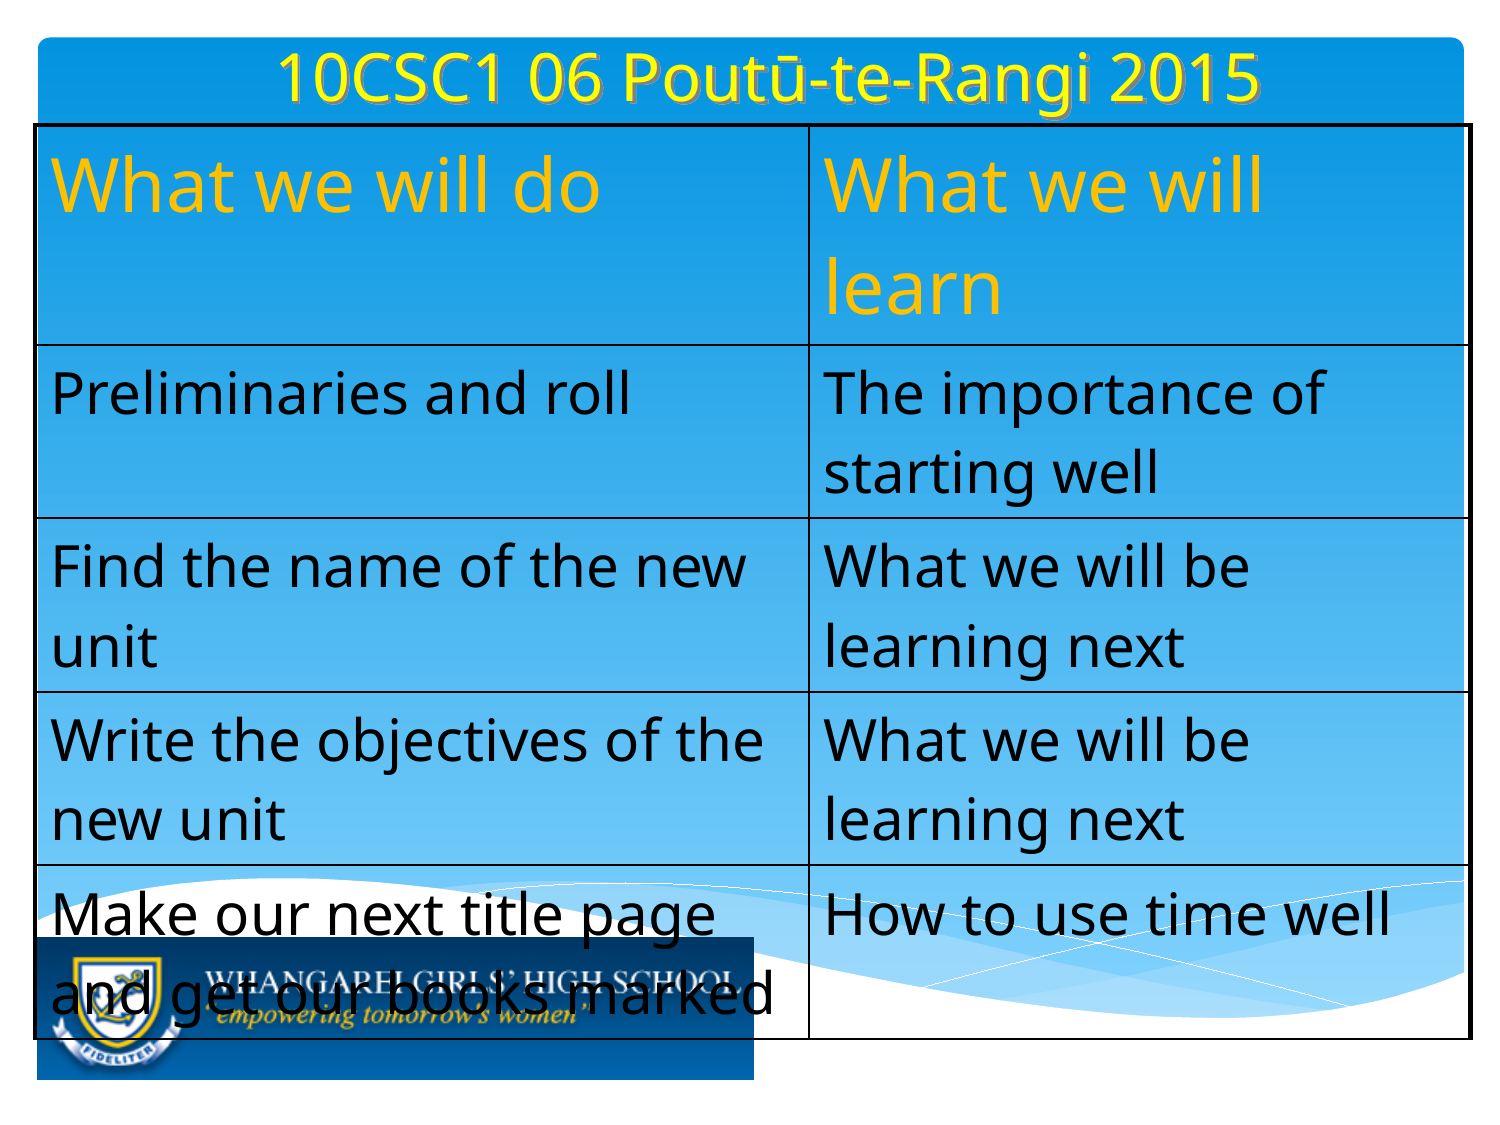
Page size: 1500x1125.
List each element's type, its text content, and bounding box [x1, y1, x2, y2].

table_cell How to use time well [810, 866, 1468, 1038]
table_header What we will do [37, 127, 808, 344]
picture [37, 937, 754, 1080]
table_cell What we will be learning next [810, 693, 1468, 864]
text_box 10CSC1 06 Poutū-te-Rangi 2015 [162, 24, 1375, 123]
table_cell What we will be learning next [810, 519, 1468, 691]
table_cell The importance of starting well [810, 346, 1468, 517]
table_cell Preliminaries and roll [37, 346, 808, 517]
table_cell Find the name of the new unit [37, 519, 808, 691]
table_cell Make our next title page and get our books marked [37, 866, 808, 1038]
table_header What we will learn [810, 127, 1468, 344]
table_cell Write the objectives of the new unit [37, 693, 808, 864]
